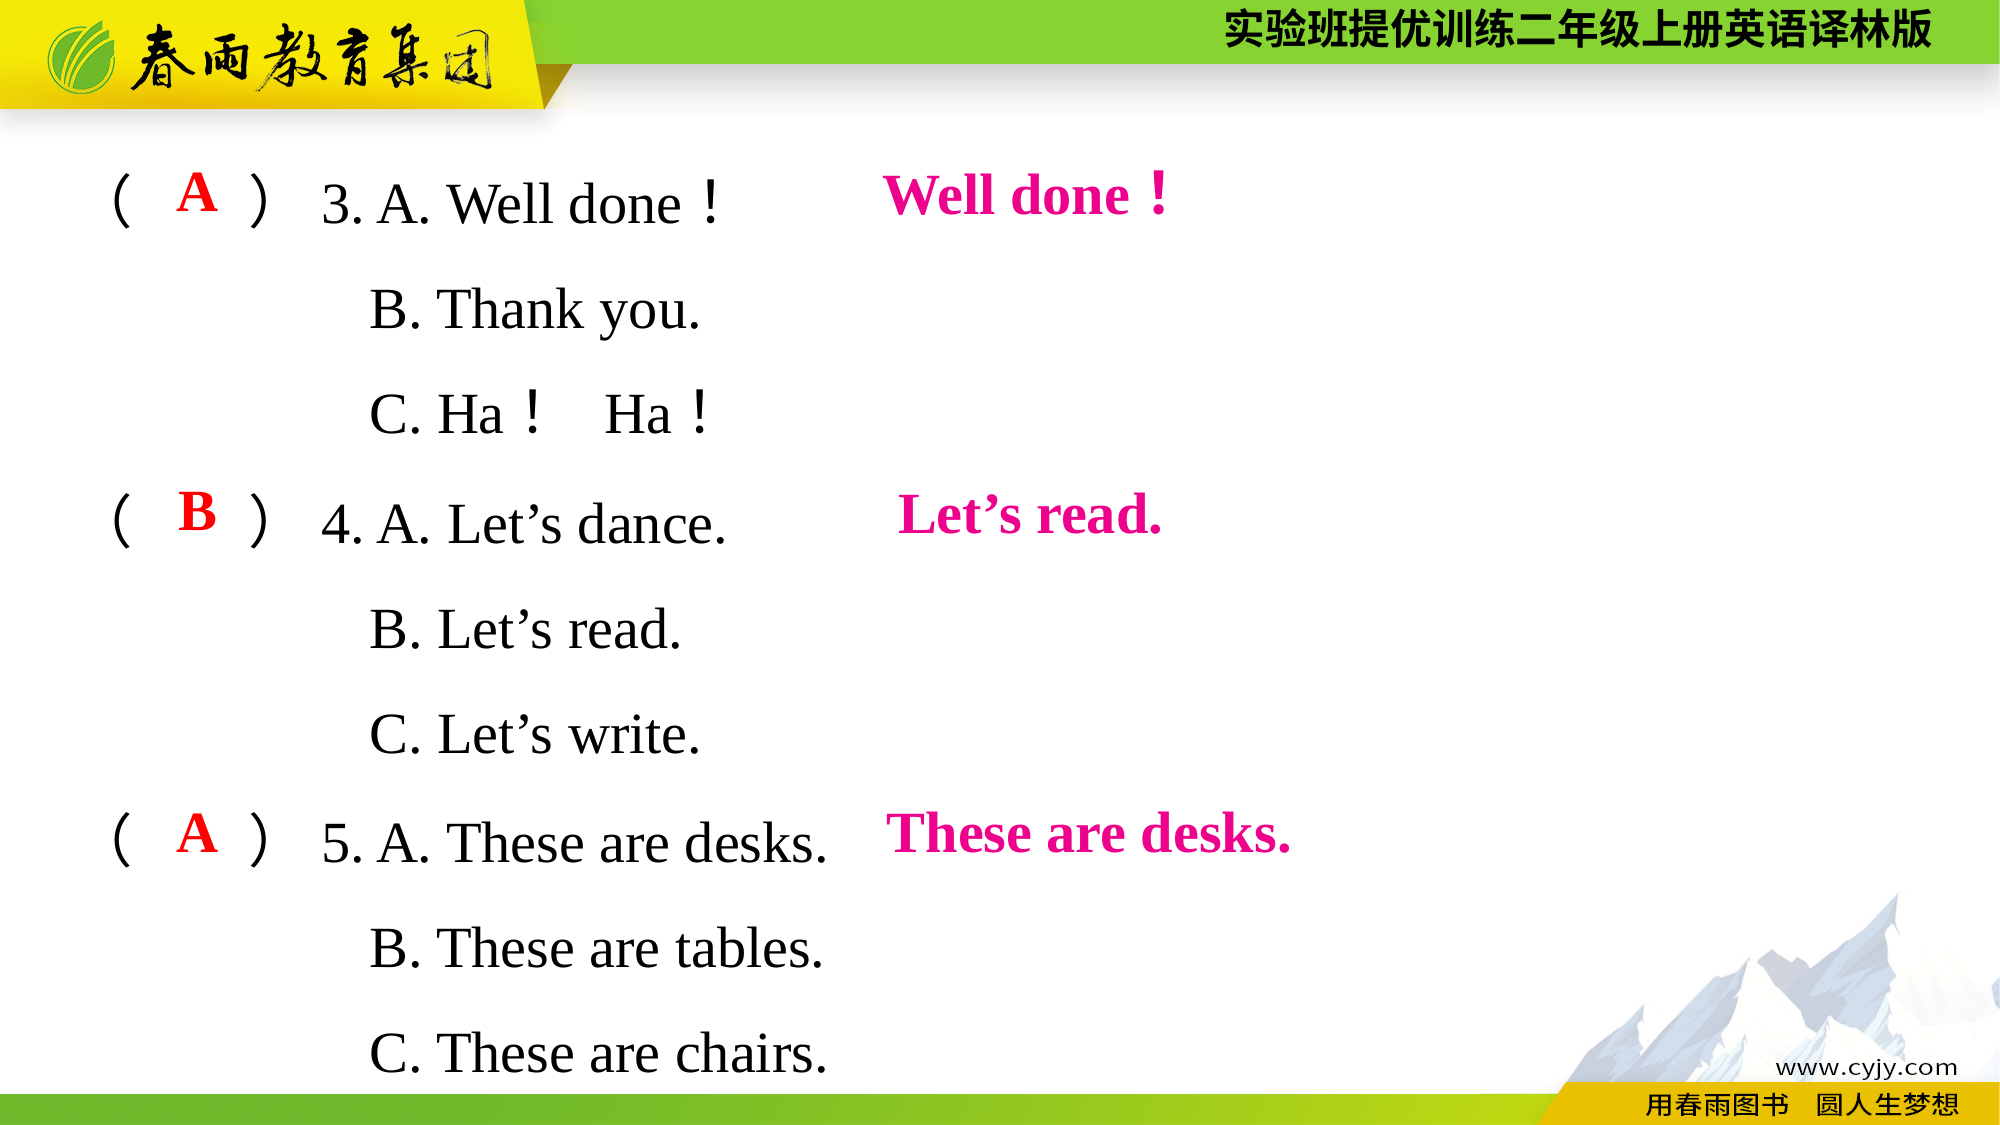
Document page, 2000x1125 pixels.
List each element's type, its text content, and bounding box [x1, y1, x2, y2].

list （ ）3. A. Well done！ B. Thank you. C. Ha！ Ha！ [59, 122, 1944, 442]
text_box （ ）4. A. Let’s dance. B. Let’s read. C. Let’s write. [59, 442, 1944, 761]
text_box A [161, 786, 234, 872]
text_box （ ）5. A. These are desks. B. These are tables. C. These are chairs. [59, 761, 1944, 1092]
text_box B [163, 464, 232, 550]
text_box Well done！ [867, 149, 1218, 234]
text_box A [161, 145, 234, 231]
text_box Let’s read. [883, 468, 1179, 553]
text_box These are desks. [872, 786, 1307, 872]
picture [0, 0, 2000, 1125]
